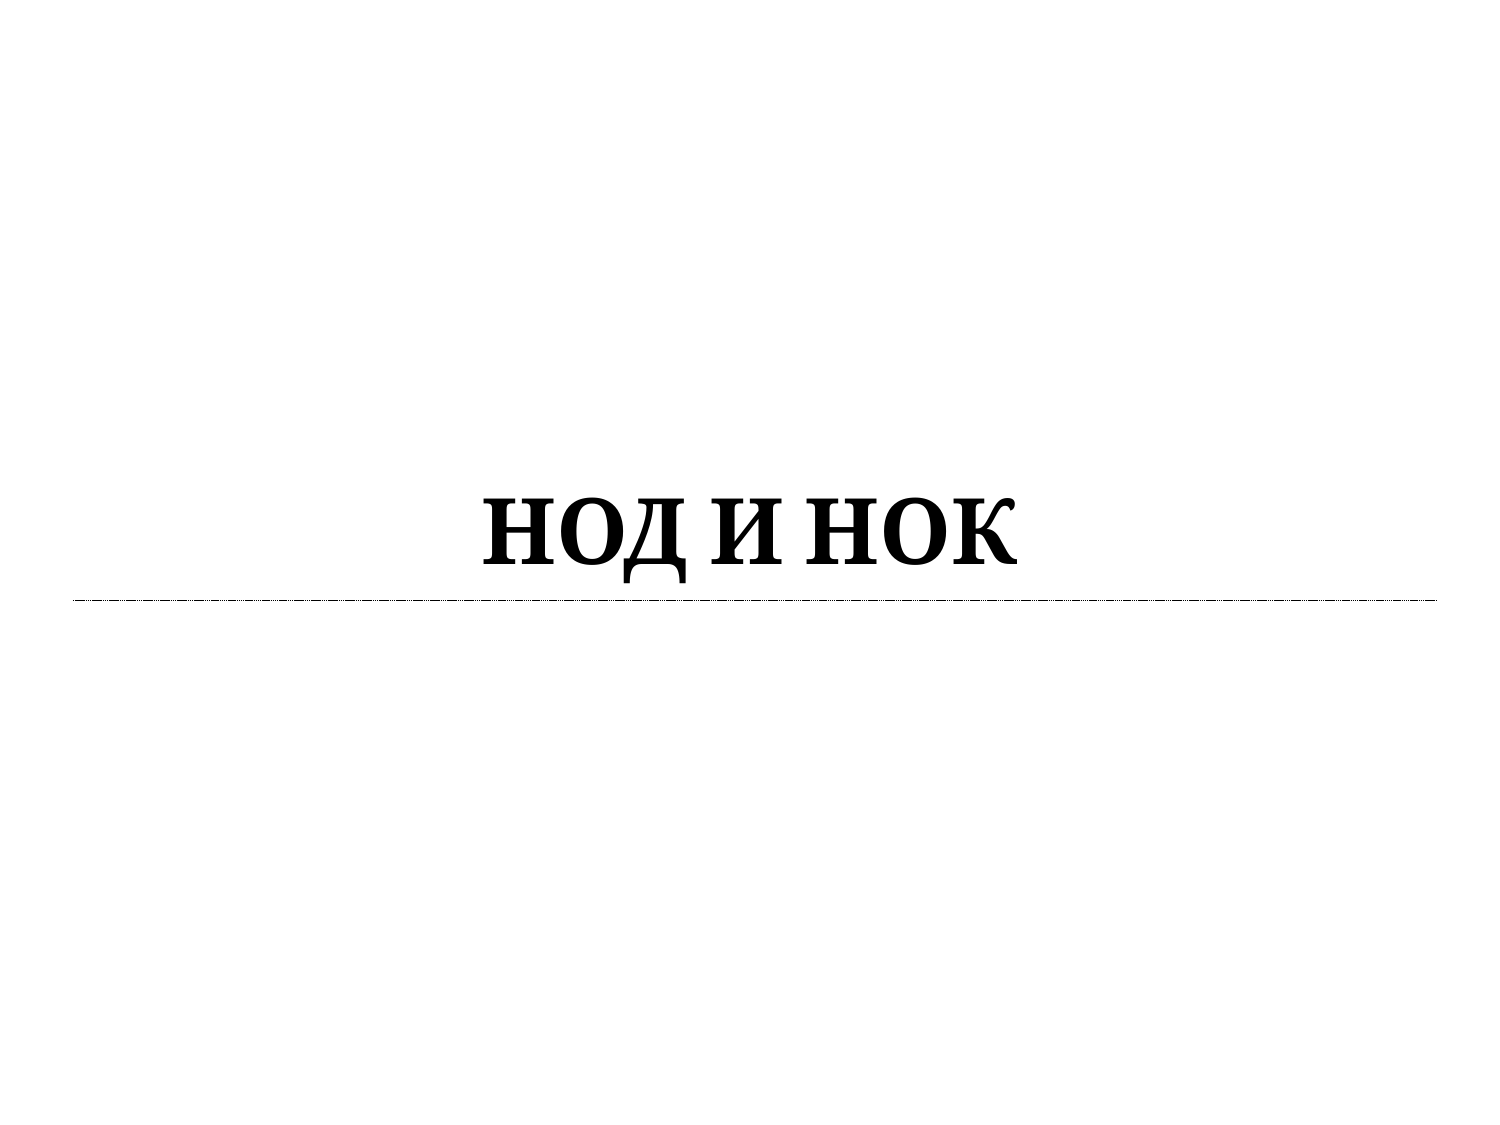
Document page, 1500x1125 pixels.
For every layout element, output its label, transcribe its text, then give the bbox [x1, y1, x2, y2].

title НОД и НОК [0, 346, 1500, 594]
